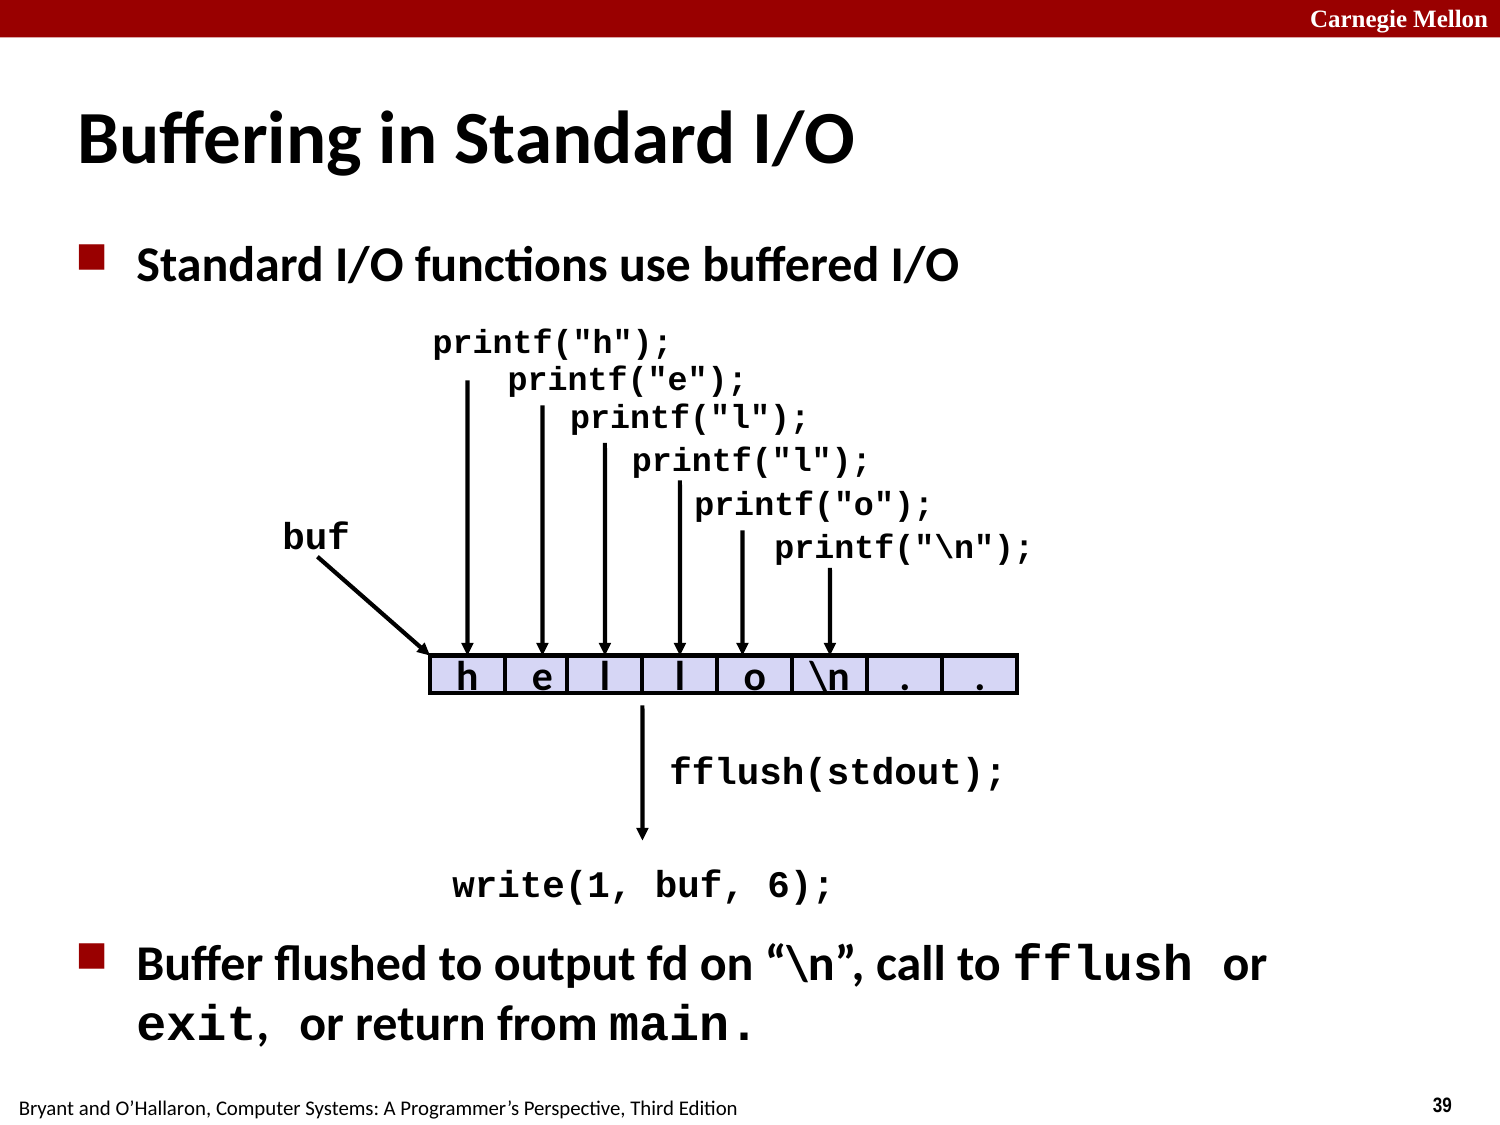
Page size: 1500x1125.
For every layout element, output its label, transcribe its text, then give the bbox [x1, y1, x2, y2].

text_box [598, 442, 612, 656]
text_box printf("l"); [555, 387, 826, 443]
text_box h [429, 655, 504, 693]
list Standard I/O functions use buffered I/O Buffer flushed to output fd on “\n”, call to fflush or exit, or return from main. [64, 223, 1361, 1088]
text_box buf [267, 504, 365, 565]
text_box e [504, 655, 567, 693]
text_box \n [792, 655, 867, 693]
text_box [673, 480, 687, 656]
text_box printf("l"); [617, 430, 887, 486]
text_box . [942, 655, 1018, 693]
text_box [317, 556, 430, 656]
text_box printf("o"); [679, 475, 950, 530]
text_box printf("e"); [492, 349, 763, 405]
text_box l [642, 655, 717, 693]
title Buffering in Standard I/O [62, 71, 1309, 197]
text_box [823, 573, 837, 656]
text_box [536, 405, 549, 656]
text_box [636, 705, 649, 841]
text_box l [567, 655, 642, 693]
text_box o [717, 655, 792, 693]
text_box [461, 380, 474, 656]
text_box fflush(stdout); [654, 739, 1022, 800]
text_box [736, 530, 749, 656]
text_box write(1, buf, 6); [437, 852, 850, 912]
text_box printf("h"); [417, 312, 688, 368]
text_box printf("\n"); [759, 517, 1050, 573]
text_box . [867, 655, 942, 693]
